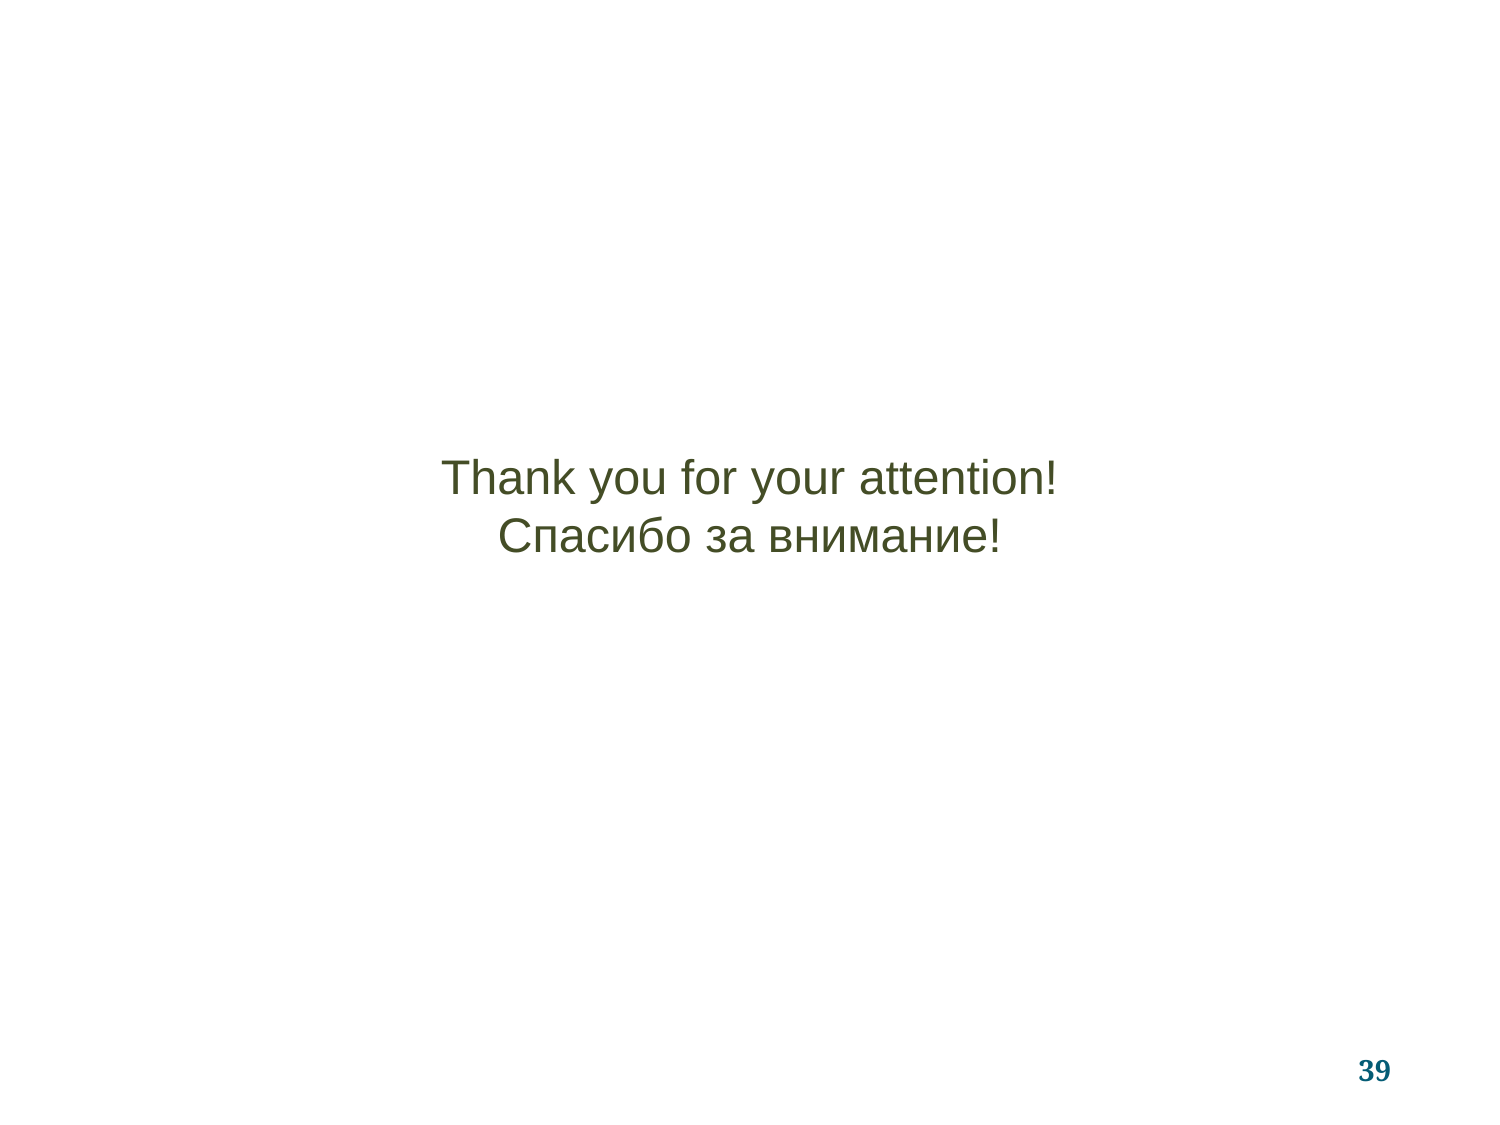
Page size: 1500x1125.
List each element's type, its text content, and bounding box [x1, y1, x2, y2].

title Thank you for your attention! Спасибо за внимание! [162, 437, 1338, 563]
slide_number 39 [1325, 1042, 1425, 1103]
